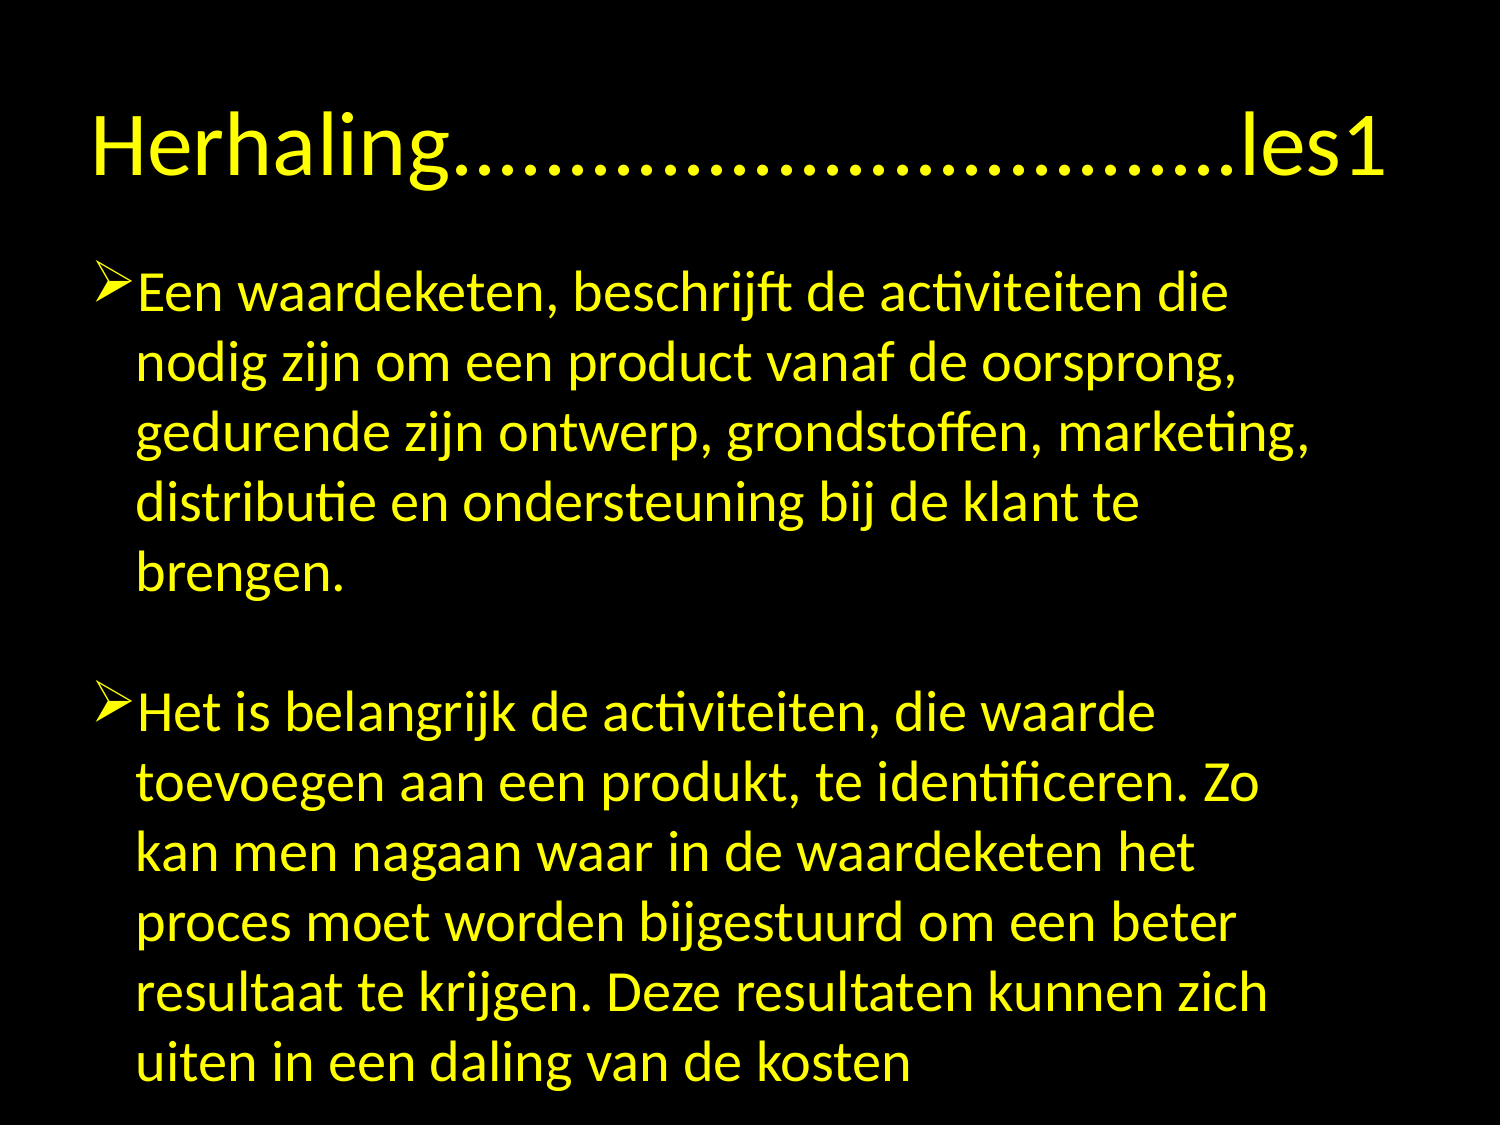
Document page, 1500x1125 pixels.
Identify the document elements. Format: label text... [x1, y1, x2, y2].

text_box Een waardeketen, beschrijft de activiteiten die nodig zijn om een product vanaf de oorsprong, gedurende zijn ontwerp, grondstoffen, marketing, distributie en ondersteuning bij de klant te brengen. Het is belangrijk de activiteiten, die waarde toevoegen aan een produkt, te identificeren. Zo kan men nagaan waar in de waardeketen het proces moet worden bijgestuurd om een beter resultaat te krijgen. Deze resultaten kunnen zich uiten in een daling van de kosten [76, 246, 1341, 1101]
title Herhaling..................................les1 [75, 45, 1425, 233]
